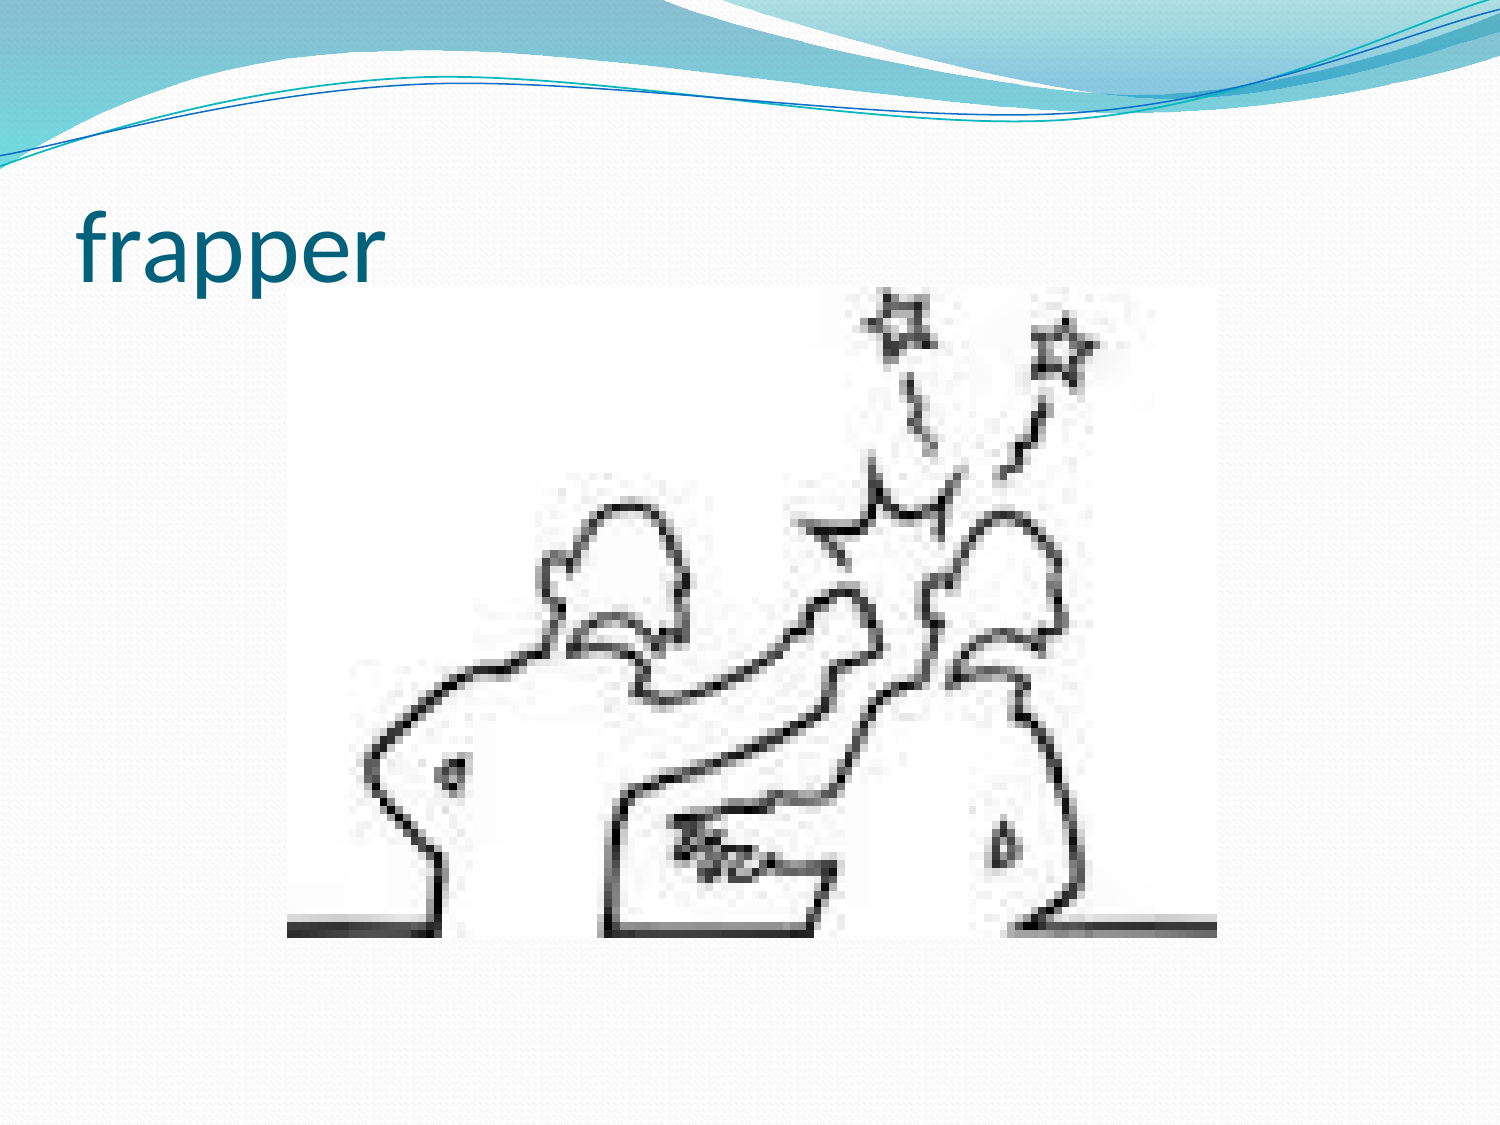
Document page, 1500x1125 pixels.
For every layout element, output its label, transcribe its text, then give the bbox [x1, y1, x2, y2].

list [287, 287, 1217, 938]
title frapper [75, 115, 1425, 303]
